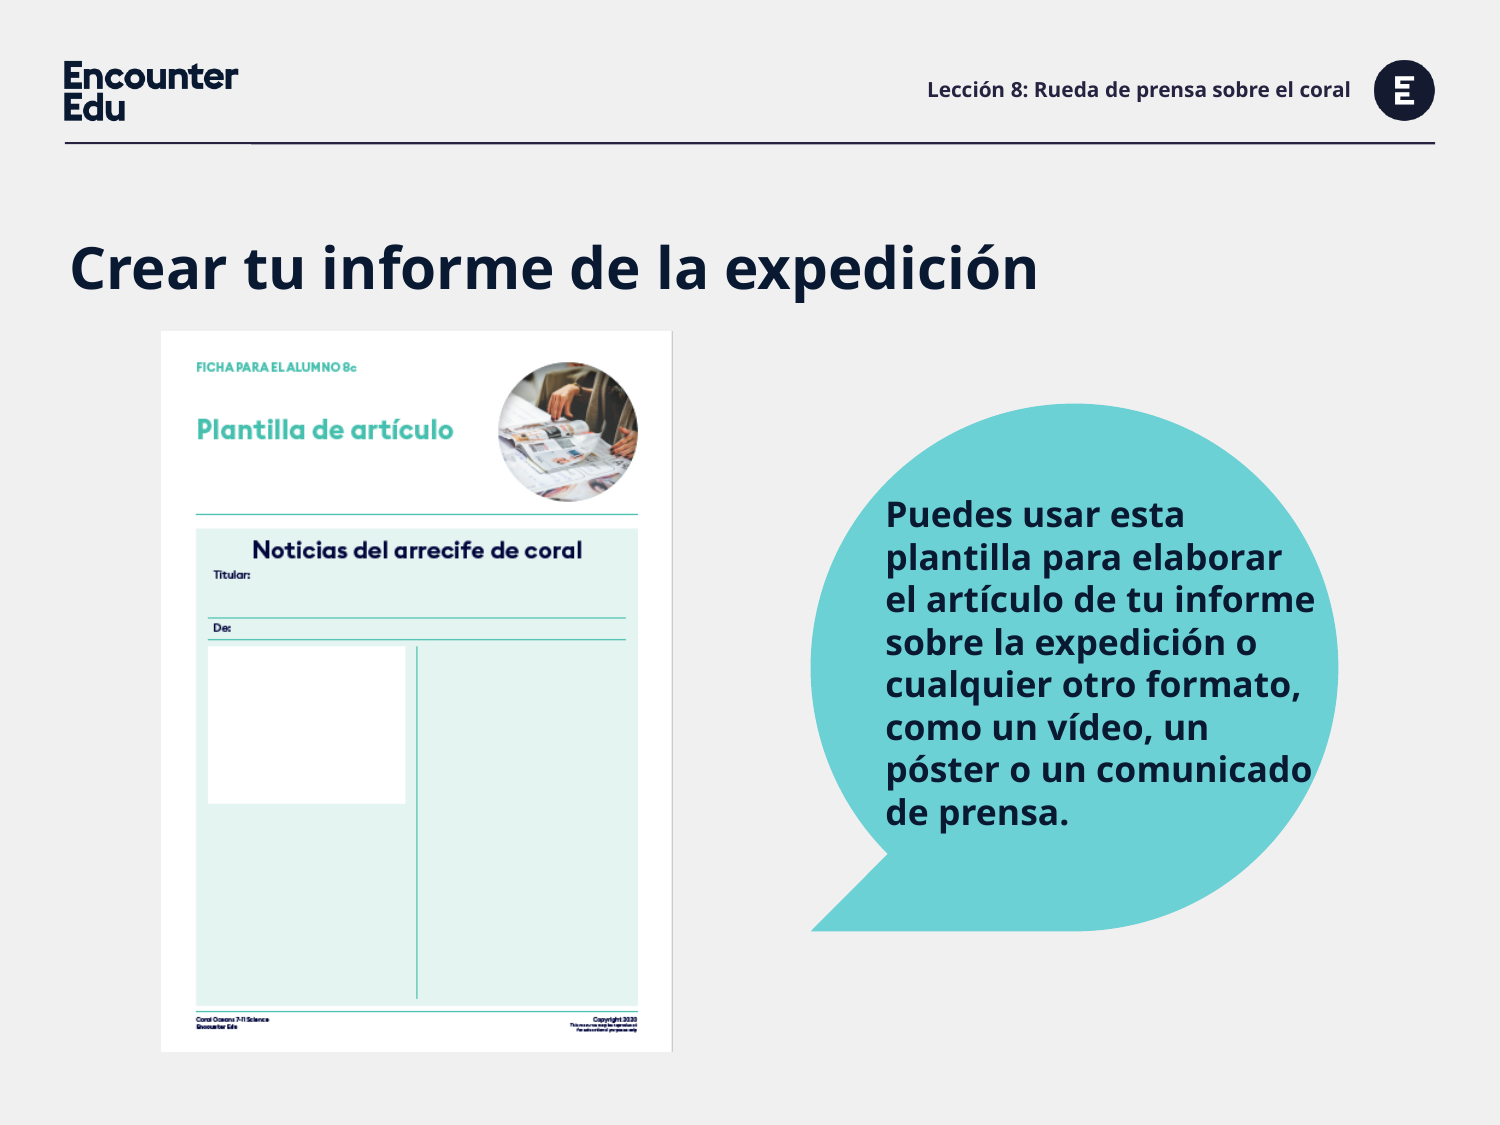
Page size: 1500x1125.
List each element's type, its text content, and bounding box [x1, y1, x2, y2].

text_box Crear tu informe de la expedición [54, 224, 1353, 332]
picture [161, 331, 673, 1052]
title Lección 8: Rueda de prensa sobre el coral [749, 67, 1359, 114]
text_box [884, 403, 1265, 484]
text_box [810, 492, 877, 843]
picture [60, 59, 243, 122]
text_box Puedes usar esta plantilla para elaborar el artículo de tu informe sobre la expedición o cualquier otro formato, como un vídeo, un póster o un comunicado de prensa. [877, 484, 1353, 883]
text_box [810, 864, 1227, 932]
picture [1372, 58, 1436, 122]
